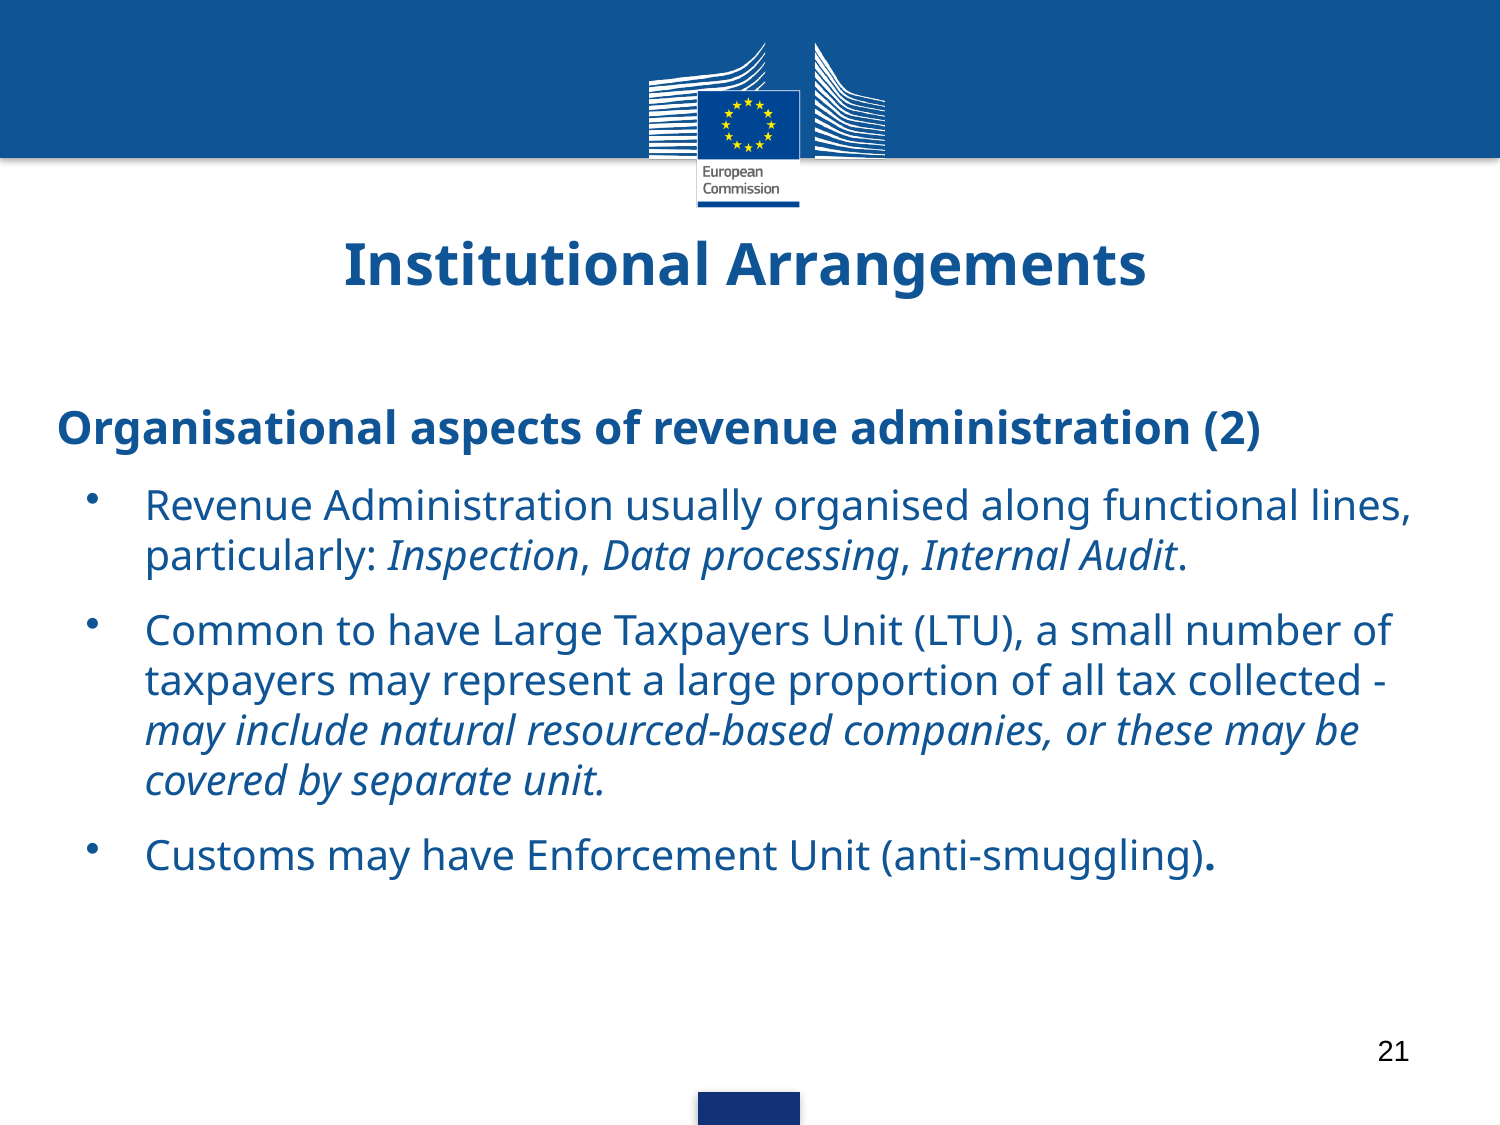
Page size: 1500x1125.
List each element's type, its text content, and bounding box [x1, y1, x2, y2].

text_box Institutional Arrangements [56, 219, 1436, 305]
list Organisational aspects of revenue administration (2) Revenue Administration usually organised along functional lines, particularly: Inspection, Data processing, Internal Audit. Common to have Large Taxpayers Unit (LTU), a small number of taxpayers may represent a large proportion of all tax collected - may include natural resourced-based companies, or these may be covered by separate unit. Customs may have Enforcement Unit (anti-smuggling). [41, 390, 1448, 1000]
slide_number 21 [1074, 1024, 1426, 1103]
picture [649, 42, 885, 208]
